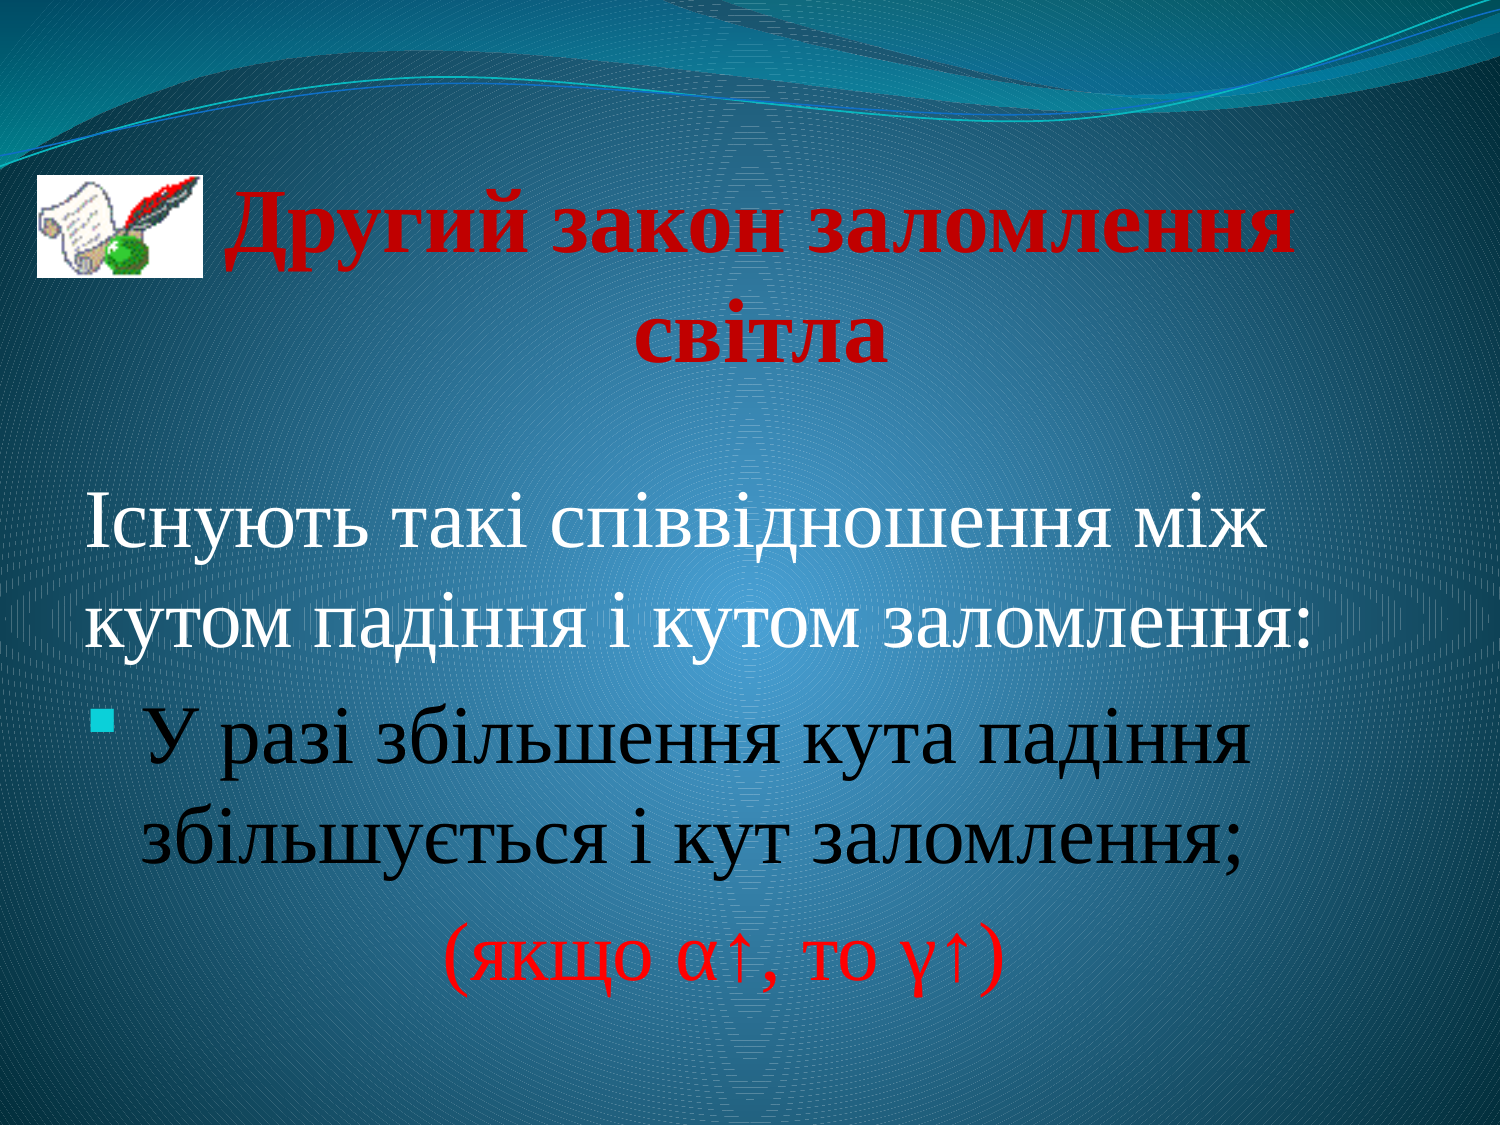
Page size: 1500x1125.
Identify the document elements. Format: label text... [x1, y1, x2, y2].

picture [36, 175, 203, 278]
list Існують такі співвідношення між кутом падіння і кутом заломлення: У разі збільшення кута падіння збільшується і кут заломлення; (якщо α↑, то γ↑) [76, 455, 1352, 1071]
title Другий закон заломлення світла [123, 203, 1400, 381]
